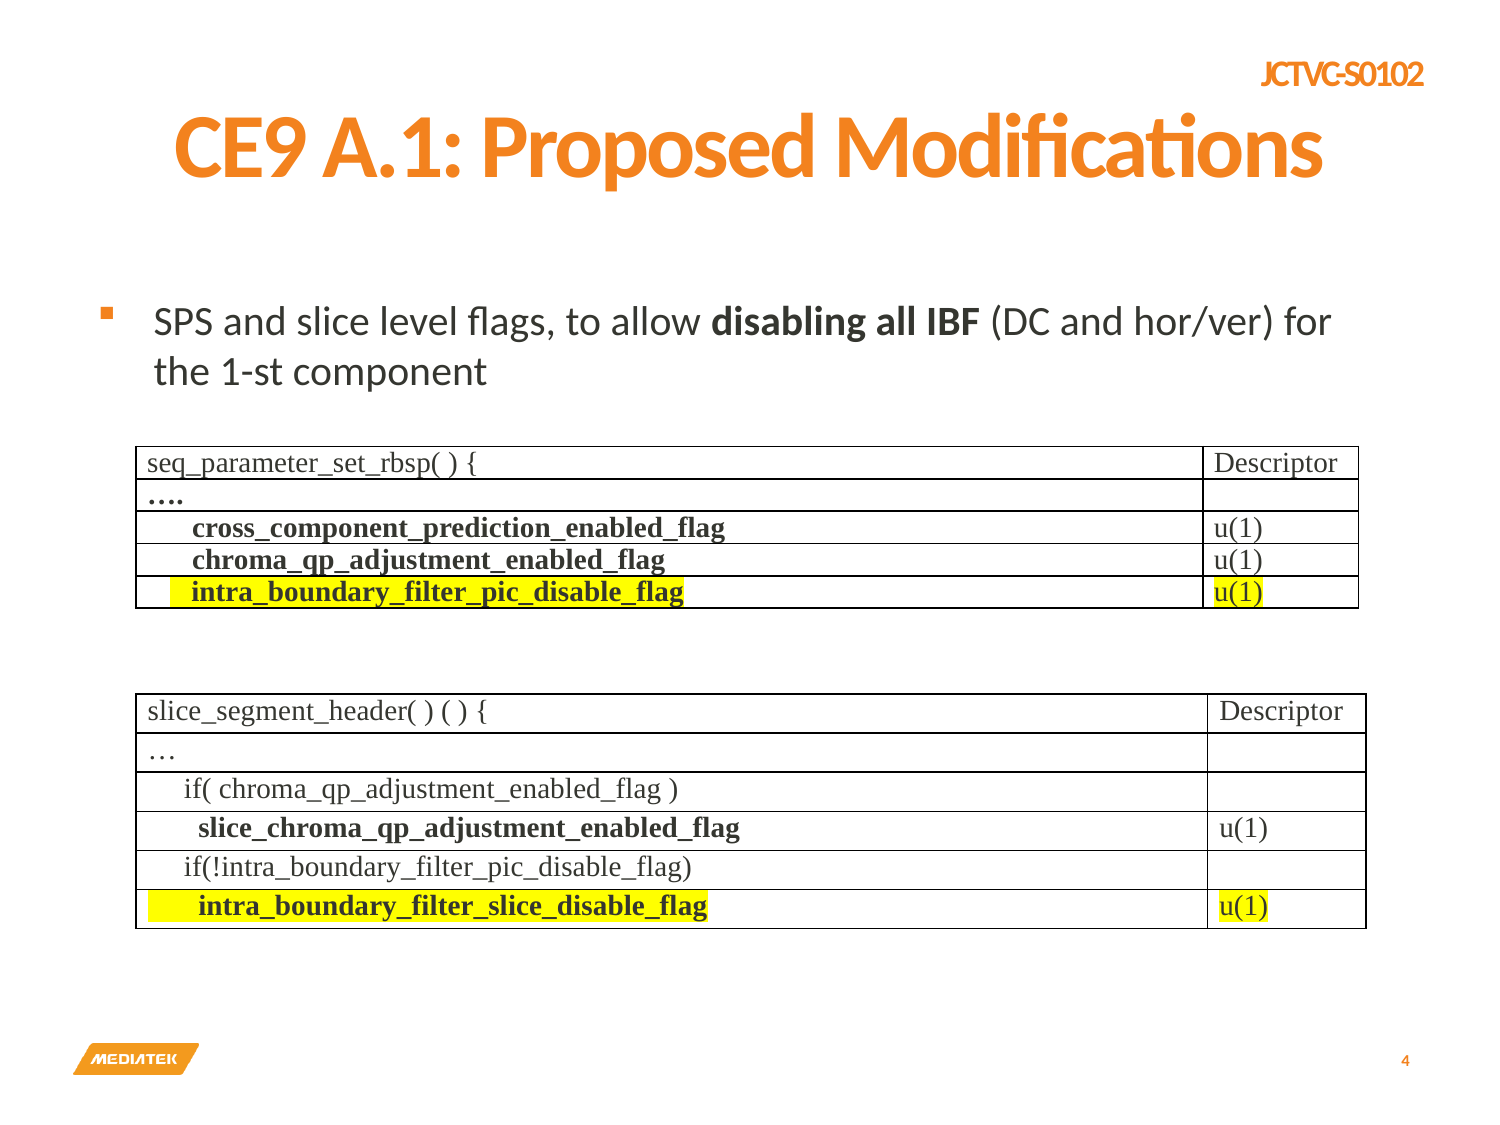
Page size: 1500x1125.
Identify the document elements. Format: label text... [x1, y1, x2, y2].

table_cell intra_boundary_filter_slice_disable_flag [137, 890, 1207, 928]
table_header Descriptor [1208, 695, 1365, 732]
table_cell [1208, 734, 1365, 771]
table_cell u(1) [1204, 544, 1358, 575]
table_cell if( chroma_qp_adjustment_enabled_flag ) [137, 773, 1207, 811]
table_cell if(!intra_boundary_filter_pic_disable_flag) [137, 851, 1207, 889]
picture [73, 1043, 199, 1075]
table_cell chroma_qp_adjustment_enabled_flag [137, 544, 1202, 575]
title CE9 A.1: Proposed Modifications [75, 99, 1425, 287]
table_cell … [137, 734, 1207, 771]
table_header Descriptor [1204, 447, 1358, 478]
table_cell slice_chroma_qp_adjustment_enabled_flag [137, 812, 1207, 850]
table_cell u(1) [1208, 812, 1365, 850]
list SPS and slice level flags, to allow disabling all IBF (DC and hor/ver) for the 1-st component [82, 286, 1388, 976]
table_cell u(1) [1204, 512, 1358, 543]
table_cell [1208, 773, 1365, 811]
table_cell u(1) [1204, 577, 1358, 607]
table_cell intra_boundary_filter_pic_disable_flag [137, 577, 1202, 607]
table_cell …. [137, 480, 1202, 510]
table_cell [1204, 480, 1358, 510]
table_cell cross_component_prediction_enabled_flag [137, 512, 1202, 543]
table_header slice_segment_header( ) ( ) { [137, 695, 1207, 732]
table_cell u(1) [1208, 890, 1365, 928]
table_header seq_parameter_set_rbsp( ) { [137, 447, 1202, 478]
table_cell [1208, 851, 1365, 889]
slide_number 4 [1251, 1029, 1425, 1090]
